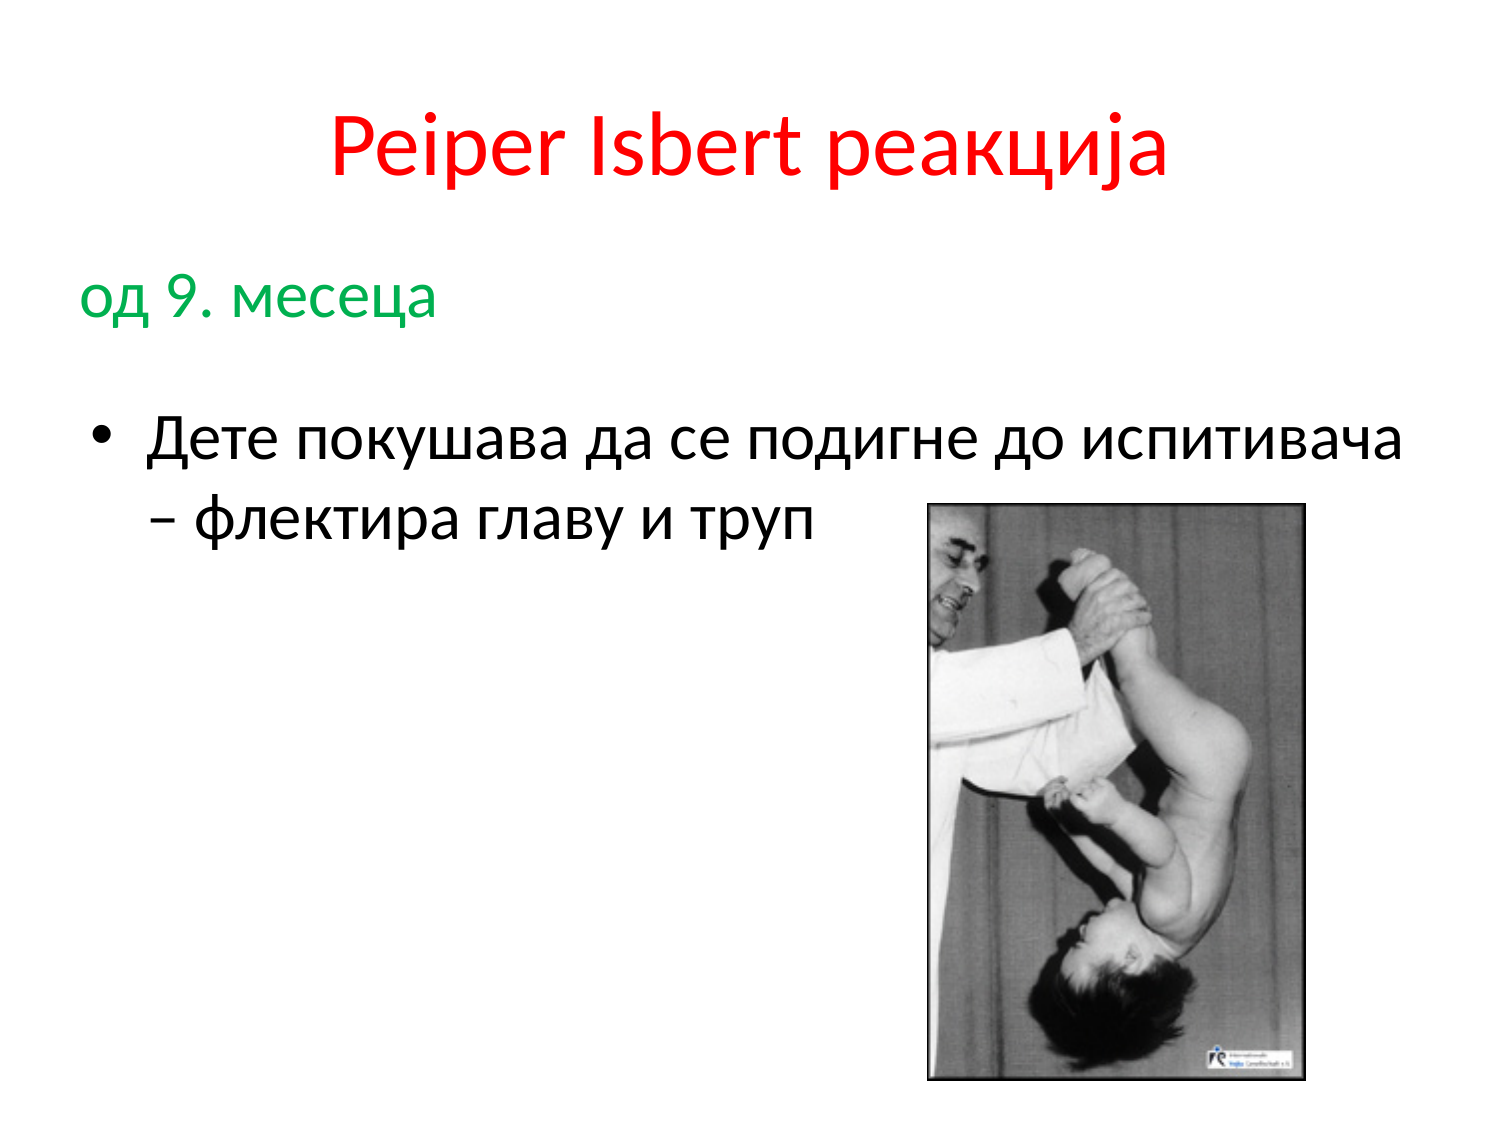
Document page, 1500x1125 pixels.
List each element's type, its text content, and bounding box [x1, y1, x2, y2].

title Peiper Isbert реакција [75, 45, 1425, 233]
text_box од 9. месеца [64, 243, 1376, 339]
picture [926, 503, 1306, 1081]
list Дете покушава да се подигне до испитивача – флектира главу и труп [75, 385, 1459, 1005]
